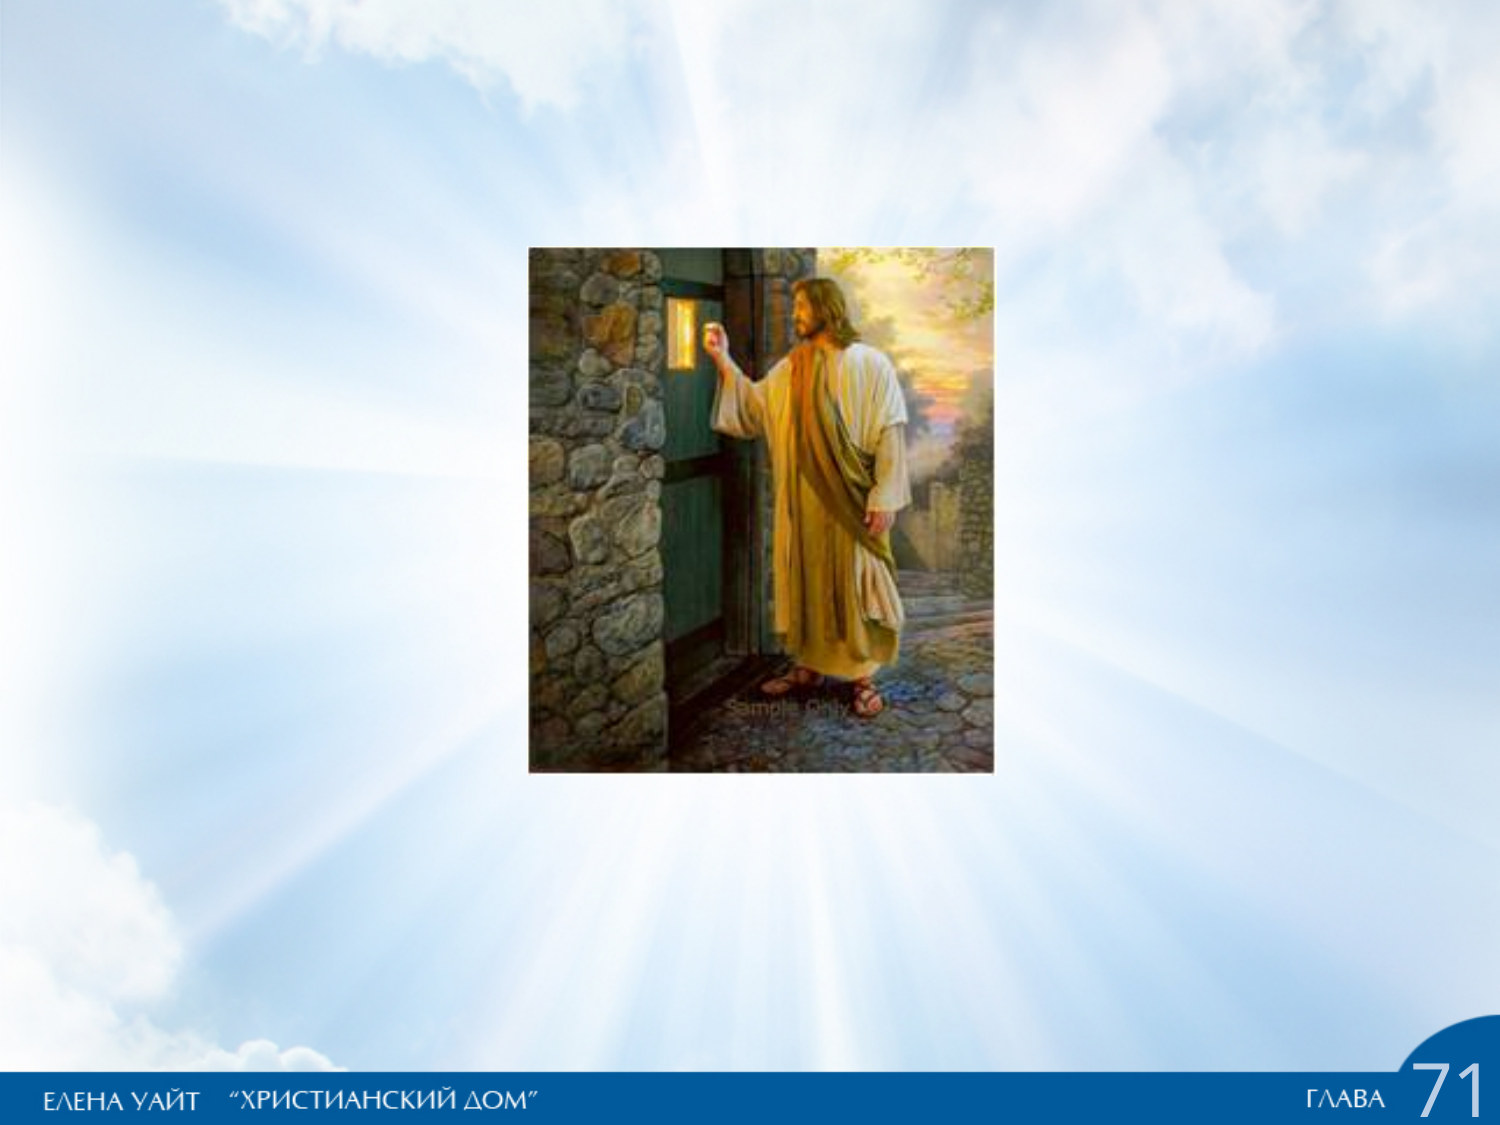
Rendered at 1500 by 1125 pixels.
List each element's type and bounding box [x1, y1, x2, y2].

list [527, 245, 997, 776]
picture [0, 0, 1500, 1125]
